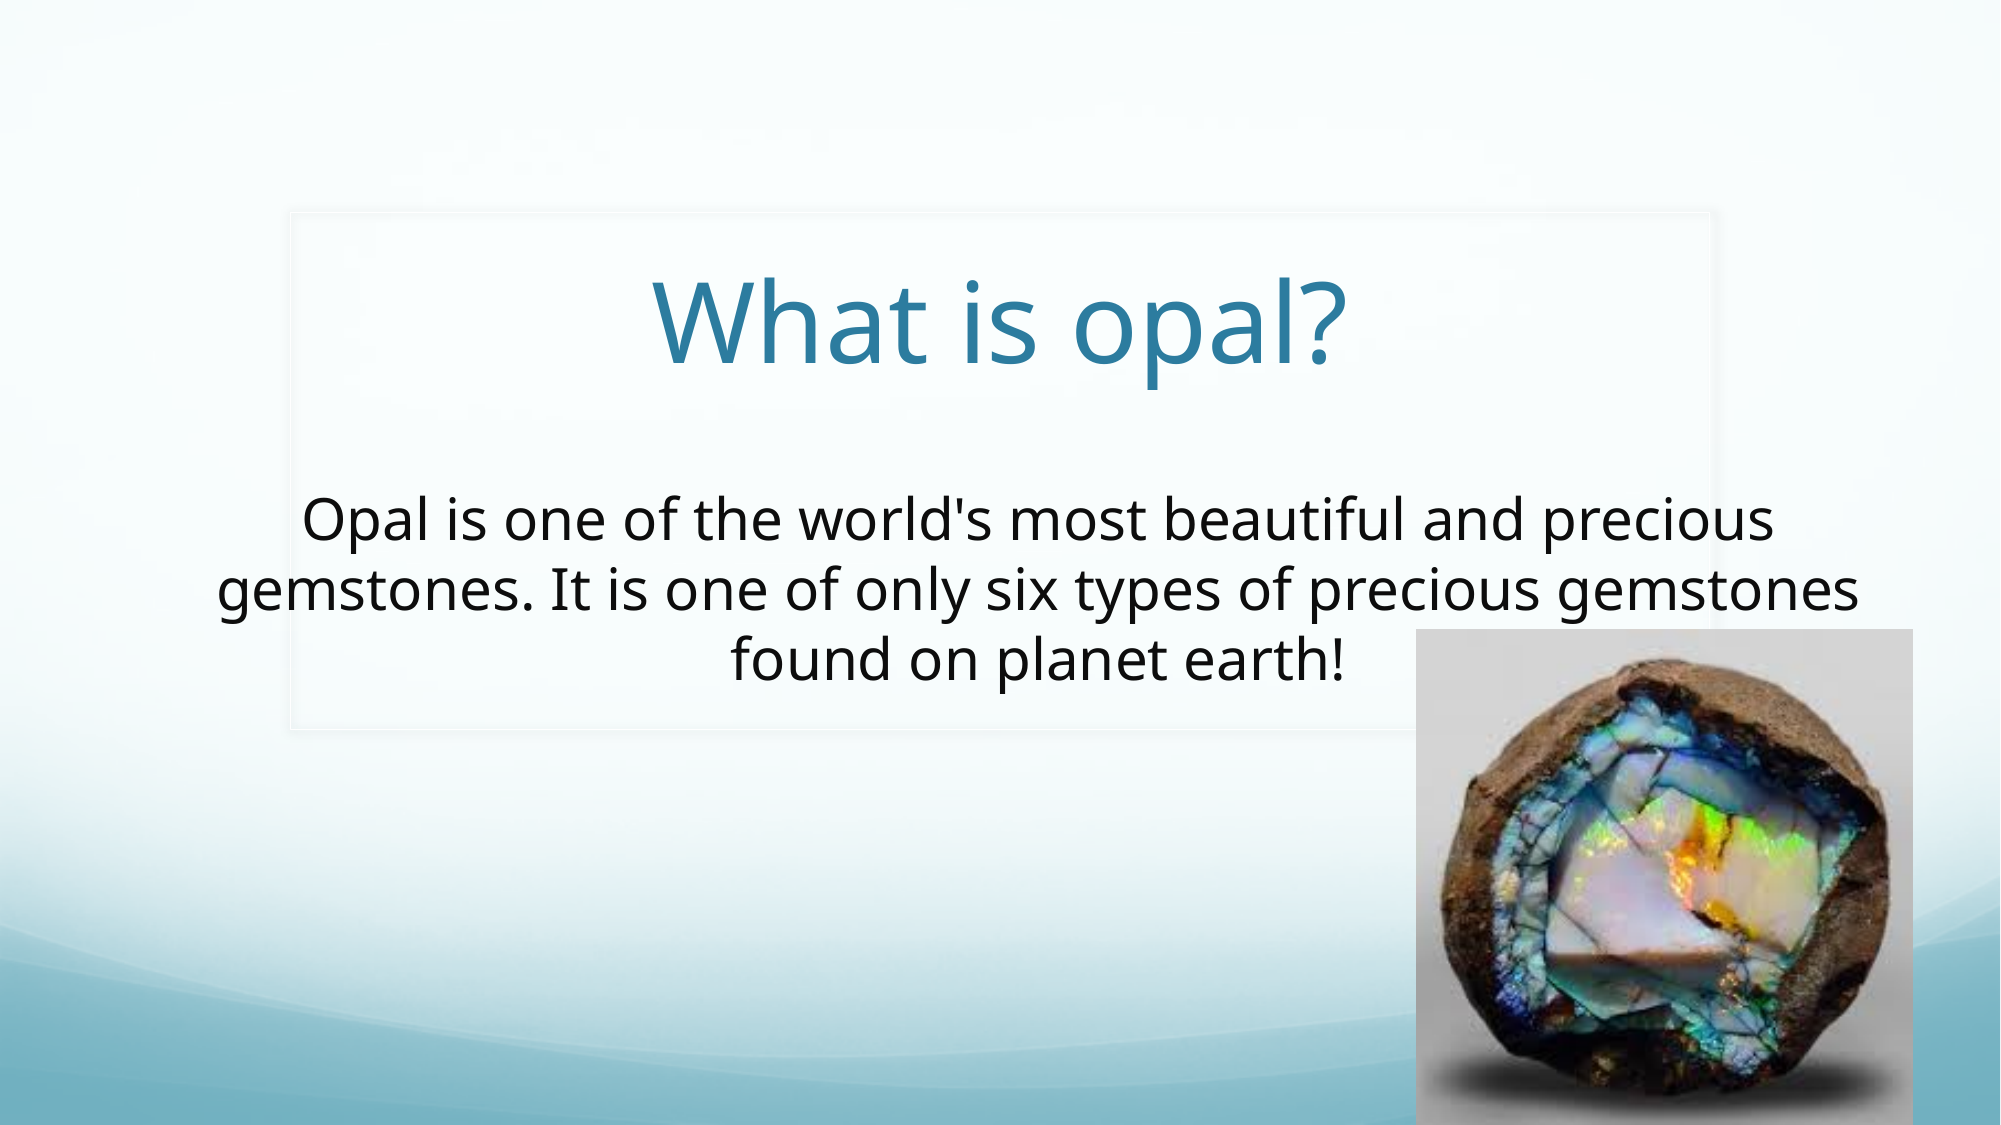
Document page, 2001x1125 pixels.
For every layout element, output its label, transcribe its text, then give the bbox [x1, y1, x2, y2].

subtitle Opal is one of the world's most beautiful and precious gemstones. It is one of only six types of precious gemstones found on planet earth! [164, 474, 1913, 967]
picture [1416, 628, 1913, 1125]
title What is opal? [249, 184, 1750, 394]
